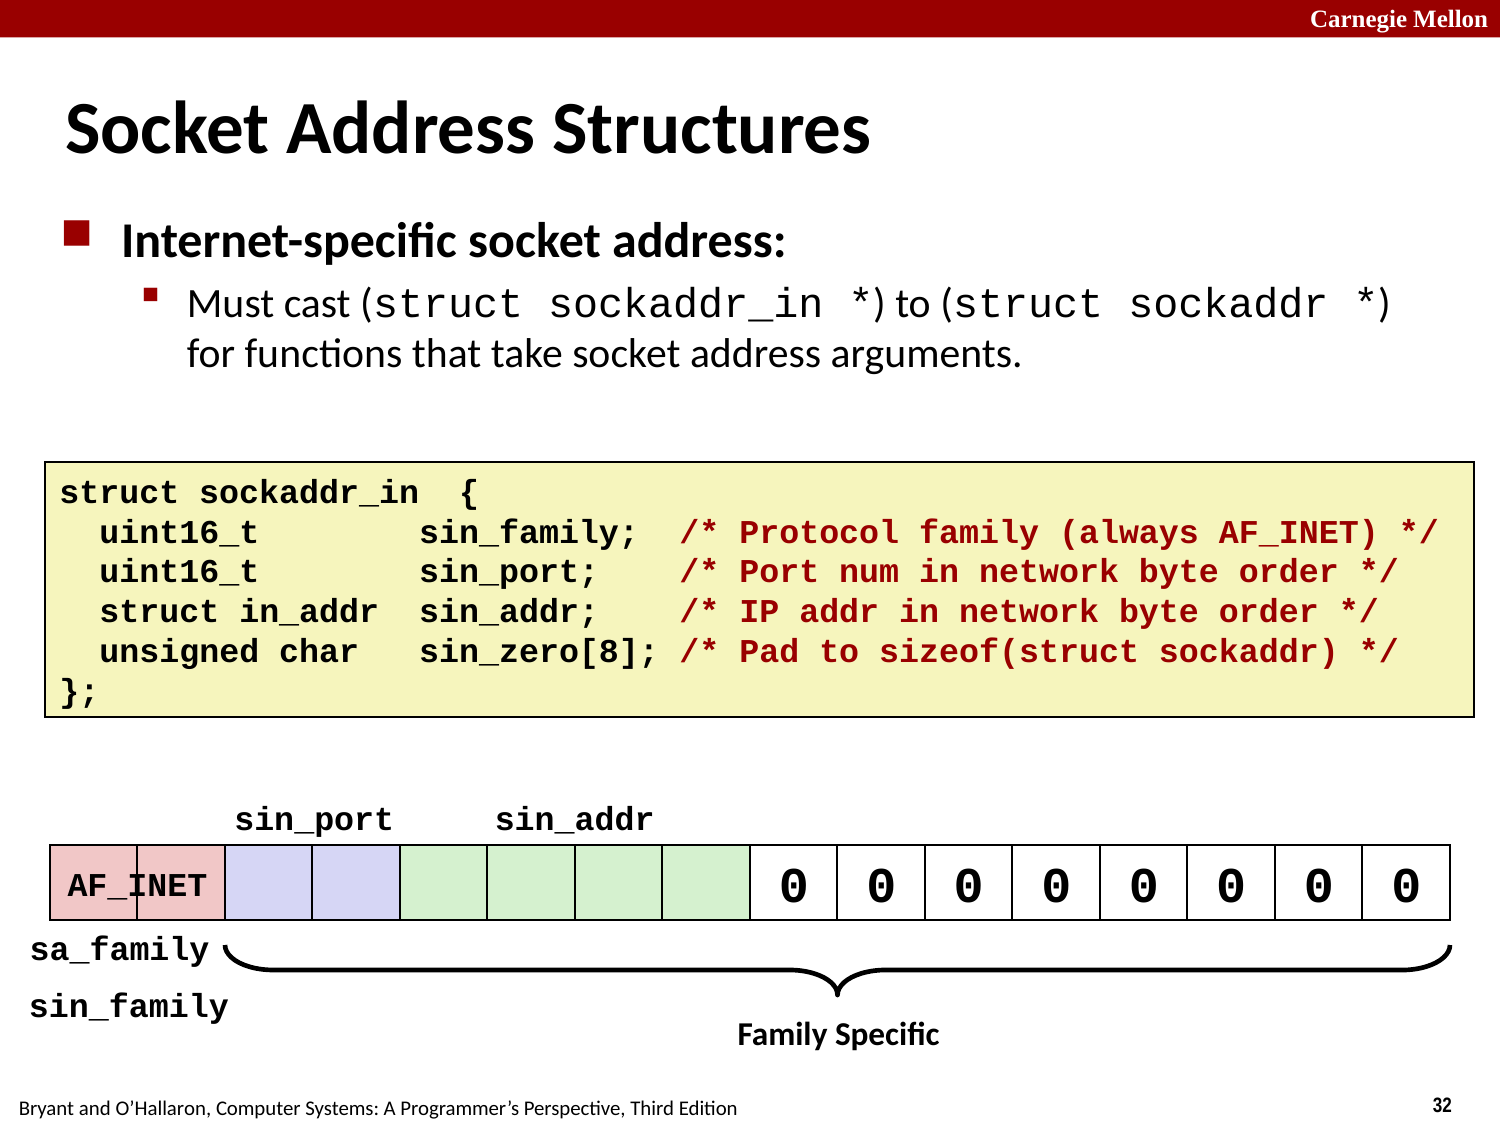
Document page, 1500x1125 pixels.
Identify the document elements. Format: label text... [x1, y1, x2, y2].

text_box sin_port [219, 789, 410, 845]
text_box [49, 844, 137, 919]
text_box [137, 844, 224, 919]
text_box sin_family [13, 977, 244, 1032]
text_box 0 [749, 845, 837, 920]
text_box sin_addr [480, 789, 670, 845]
text_box AF_INET [52, 855, 223, 911]
text_box 0 [924, 845, 1012, 920]
text_box 0 [1187, 845, 1274, 920]
text_box 0 [837, 845, 924, 920]
text_box 0 [1099, 845, 1187, 920]
title Socket Address Structures [49, 59, 1481, 188]
text_box [487, 845, 574, 920]
text_box 0 [1362, 845, 1450, 920]
text_box struct sockaddr_in { uint16_t sin_family; /* Protocol family (always AF_INET) */ uint16_t sin_port; /* Port num in network byte order */ struct in_addr sin_addr; /* IP addr in network byte order */ unsigned char sin_zero[8]; /* Pad to sizeof(struct sockaddr) */ }; [44, 462, 1475, 717]
text_box sa_family [14, 919, 225, 975]
text_box [662, 844, 750, 920]
text_box [312, 845, 399, 920]
text_box Family Specific [722, 1004, 955, 1060]
list Internet-specific socket address: Must cast (struct sockaddr_in *) to (struct sockaddr *) for functions that take socket address arguments. [49, 199, 1413, 462]
text_box [225, 945, 1450, 996]
text_box 0 [1274, 845, 1362, 920]
text_box [224, 845, 312, 920]
text_box 0 [1012, 845, 1099, 920]
text_box [399, 844, 487, 920]
text_box [574, 845, 662, 920]
